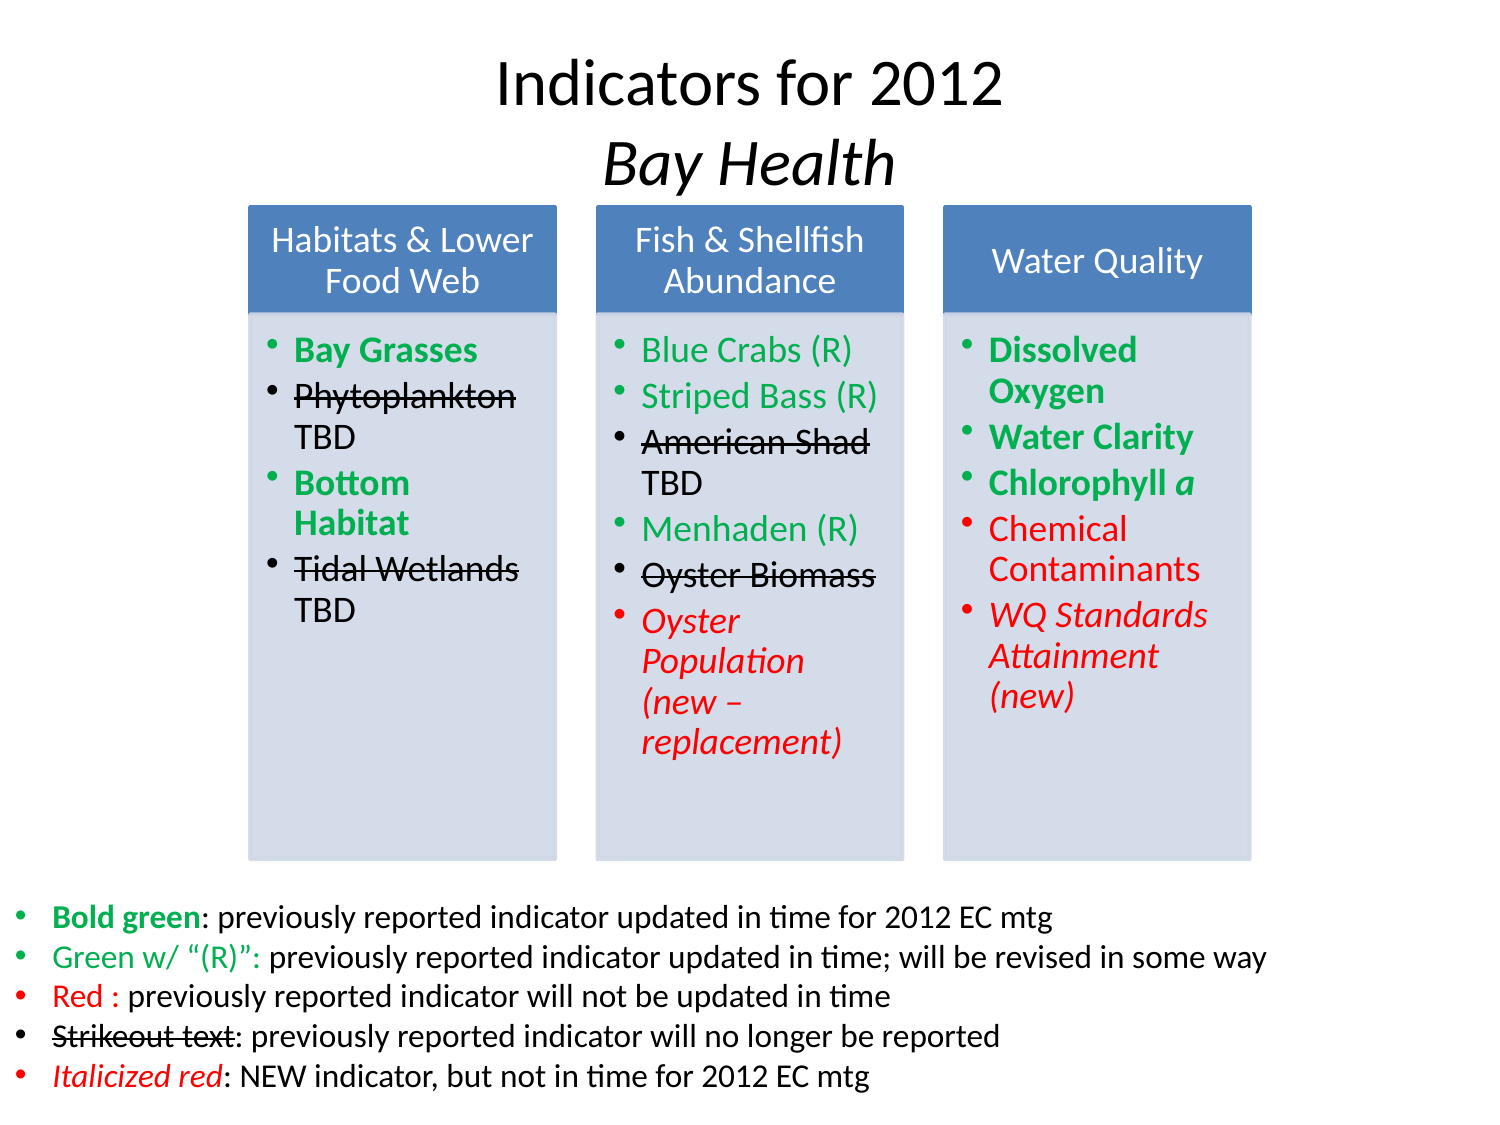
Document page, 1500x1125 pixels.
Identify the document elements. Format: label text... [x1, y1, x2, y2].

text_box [249, 199, 1251, 867]
title Indicators for 2012 Bay Health [75, 24, 1425, 213]
text_box Bold green: previously reported indicator updated in time for 2012 EC mtg Green w/ “(R)”: previously reported indicator updated in time; will be revised in some way Red : previously reported indicator will not be updated in time Strikeout text: previously reported indicator will no longer be reported Italicized red: NEW indicator, but not in time for 2012 EC mtg [0, 887, 1500, 1125]
